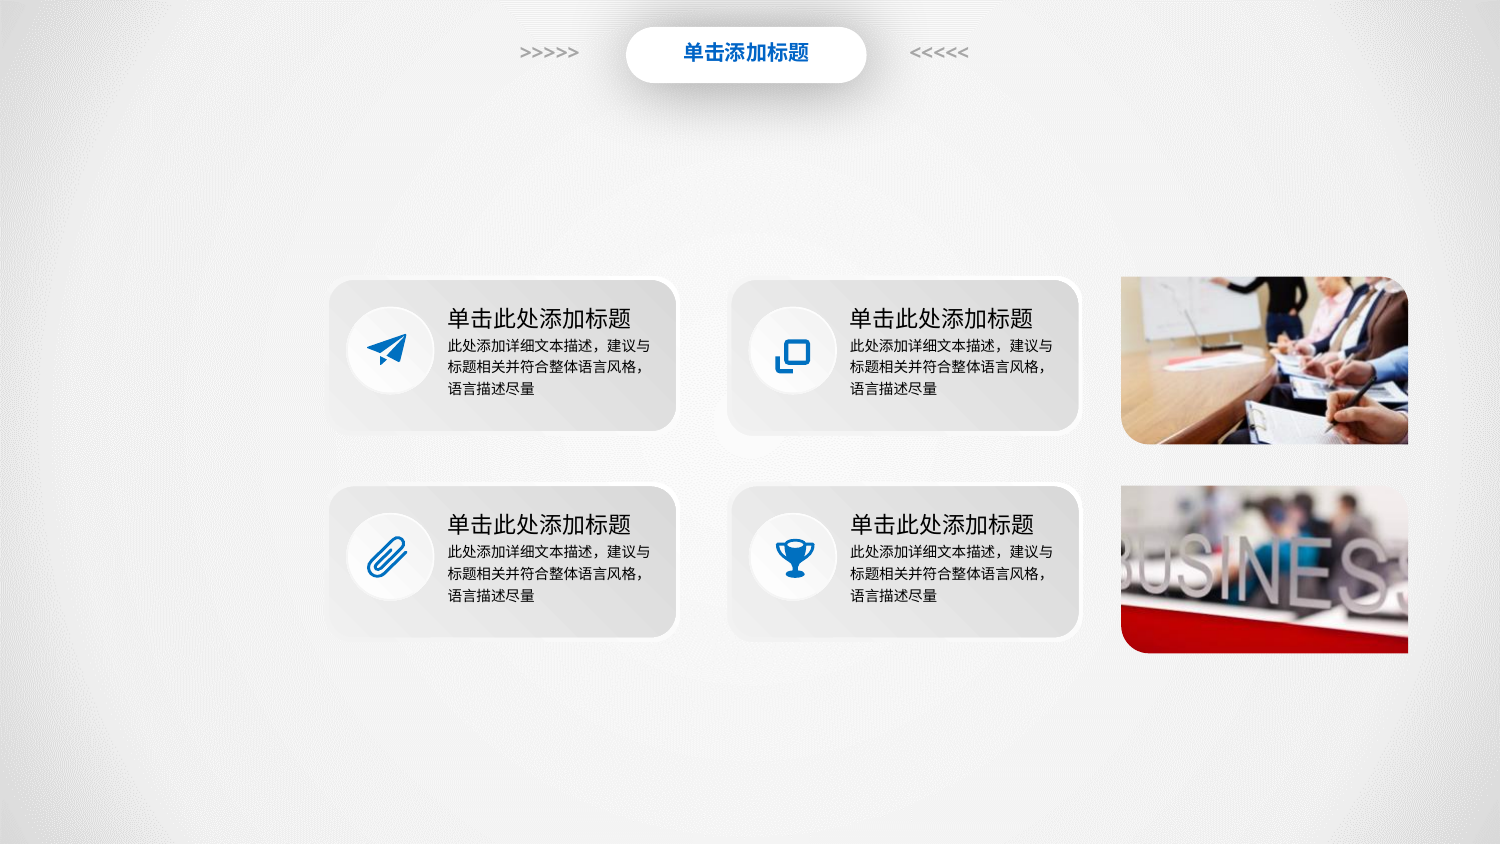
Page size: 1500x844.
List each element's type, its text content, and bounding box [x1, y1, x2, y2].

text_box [346, 512, 435, 601]
text_box [1121, 485, 1409, 654]
text_box [1121, 276, 1409, 445]
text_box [727, 481, 1083, 642]
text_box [447, 306, 655, 420]
text_box >>>>> [504, 32, 595, 73]
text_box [324, 275, 681, 436]
picture [0, 0, 1500, 844]
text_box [727, 275, 1083, 436]
text_box <<<<< [894, 32, 985, 73]
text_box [447, 512, 655, 626]
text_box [626, 26, 867, 84]
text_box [850, 306, 1058, 420]
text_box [324, 481, 681, 642]
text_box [748, 512, 838, 601]
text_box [850, 512, 1058, 626]
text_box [346, 306, 435, 395]
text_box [748, 306, 837, 395]
